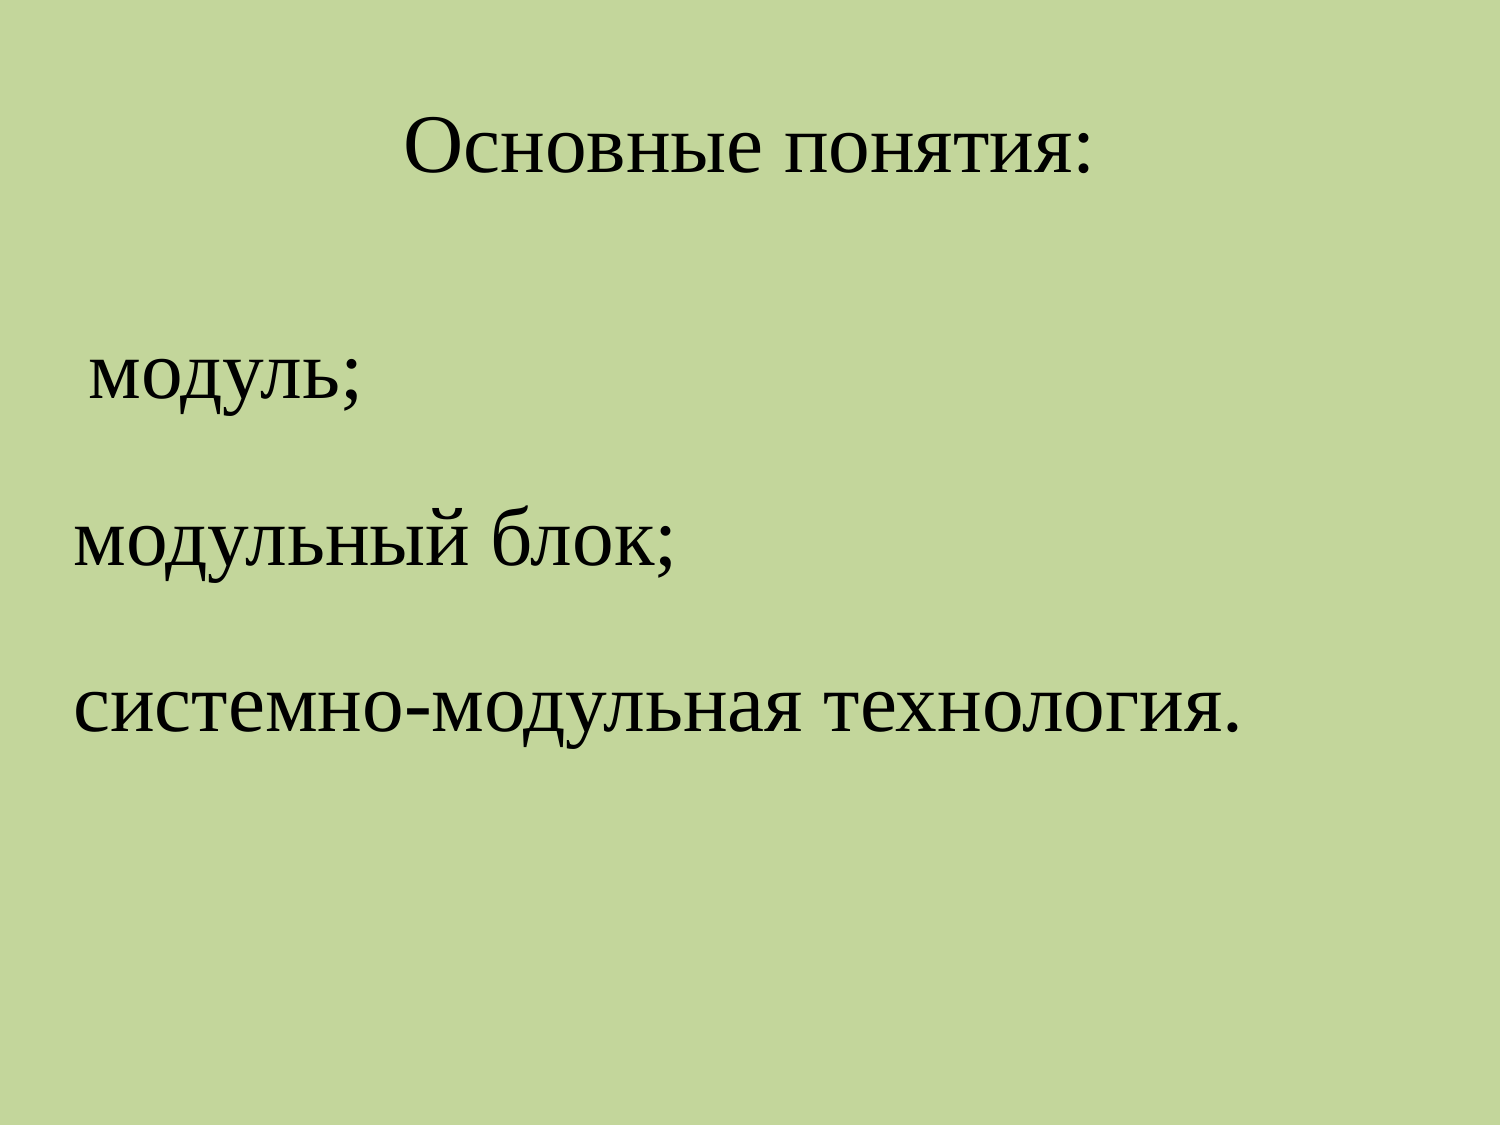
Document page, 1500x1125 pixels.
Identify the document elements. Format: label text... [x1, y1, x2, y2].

title Основные понятия: [75, 45, 1425, 233]
list модуль; модульный блок; системно-модульная технология. [58, 257, 1409, 935]
